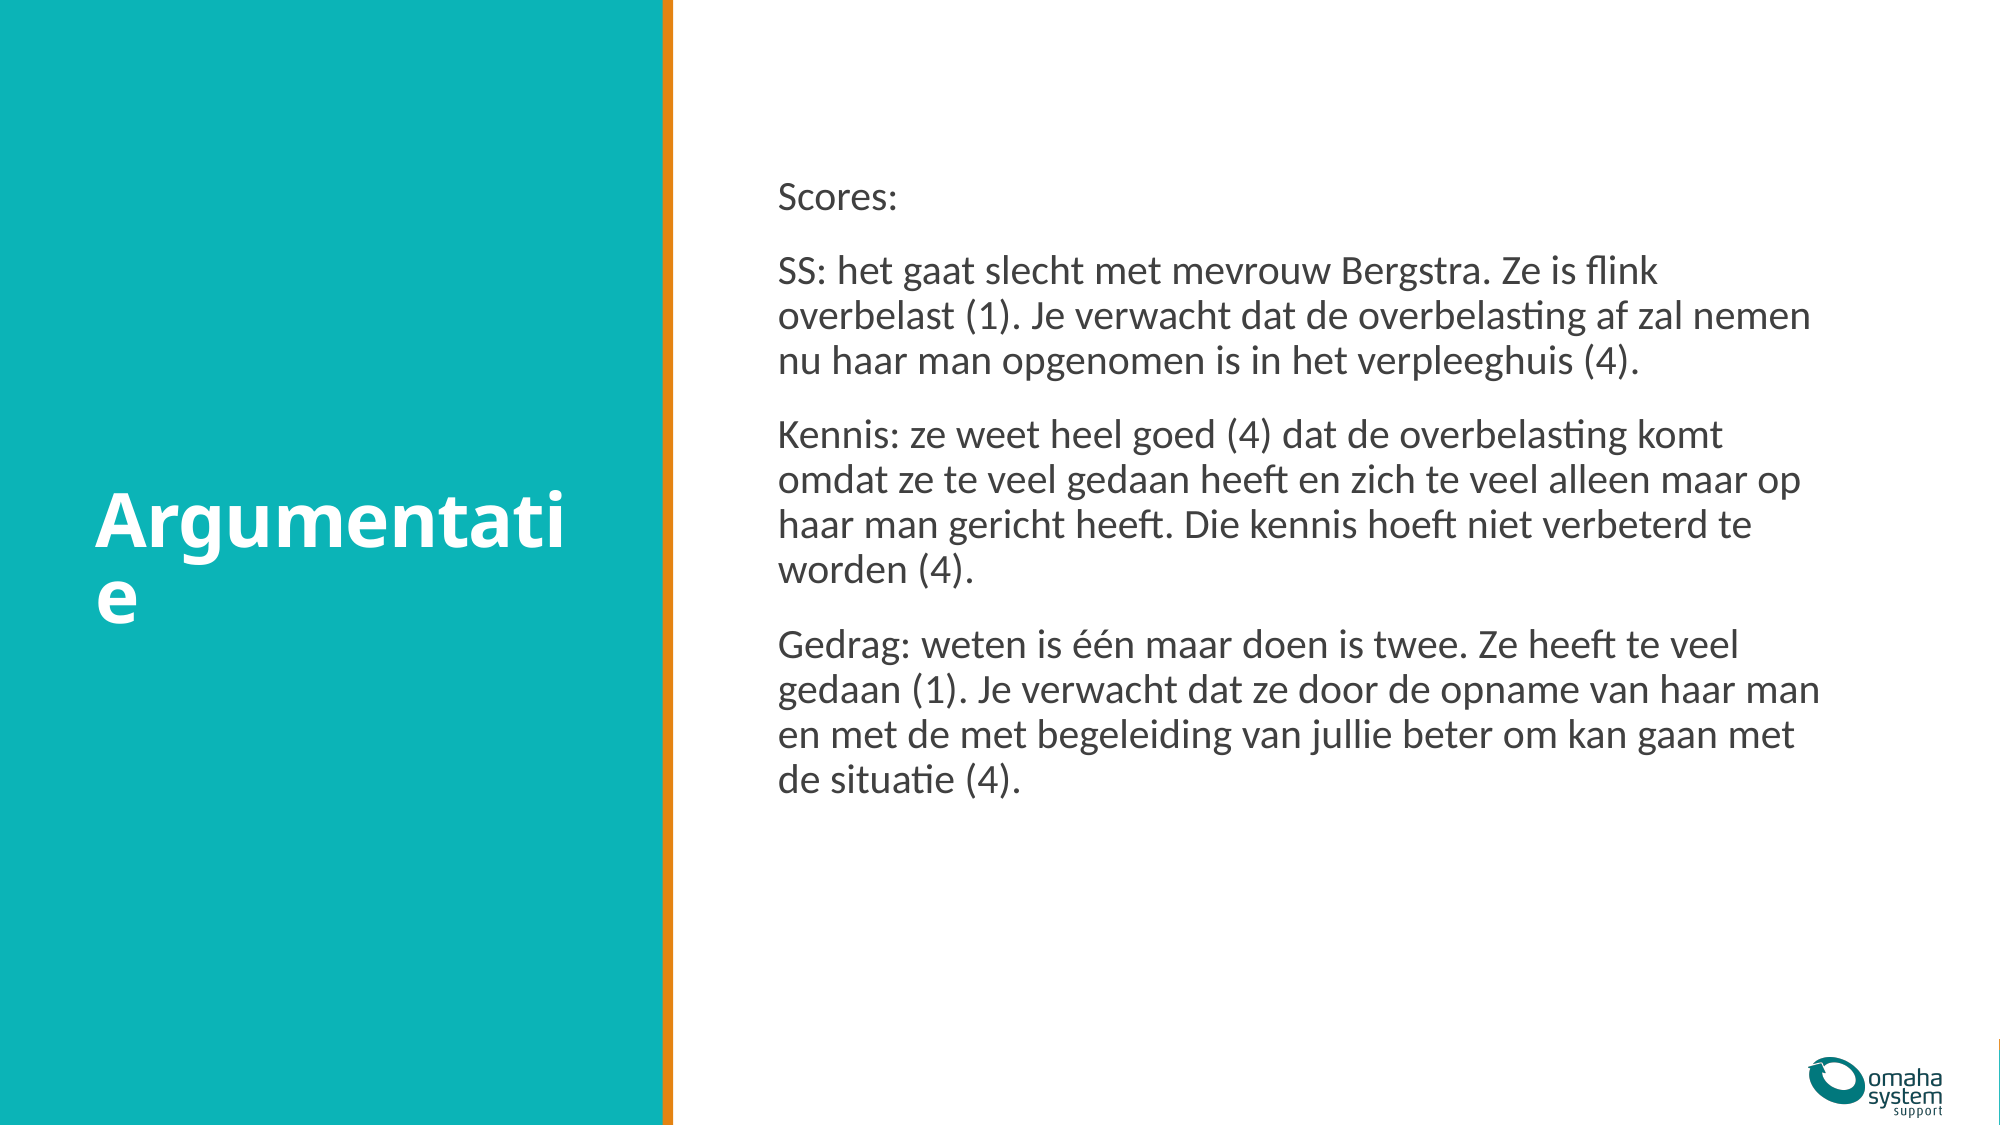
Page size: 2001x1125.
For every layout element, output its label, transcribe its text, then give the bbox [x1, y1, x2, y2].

text_box [661, 0, 674, 1125]
picture [1807, 1057, 1943, 1119]
title Argumentatie [80, 99, 587, 1026]
text_box [674, 0, 2000, 1125]
text_box [0, 0, 661, 1125]
list Scores: SS: het gaat slecht met mevrouw Bergstra. Ze is flink overbelast (1). Je verwacht dat de overbelasting af zal nemen nu haar man opgenomen is in het verpleeghuis (4). Kennis: ze weet heel goed (4) dat de overbelasting komt omdat ze te veel gedaan heeft en zich te veel alleen maar op haar man gericht heeft. Die kennis hoeft niet verbeterd te worden (4). Gedrag: weten is één maar doen is twee. Ze heeft te veel gedaan (1). Je verwacht dat ze door de opname van haar man en met de met begeleiding van jullie beter om kan gaan met de situatie (4). [777, 99, 1830, 1026]
